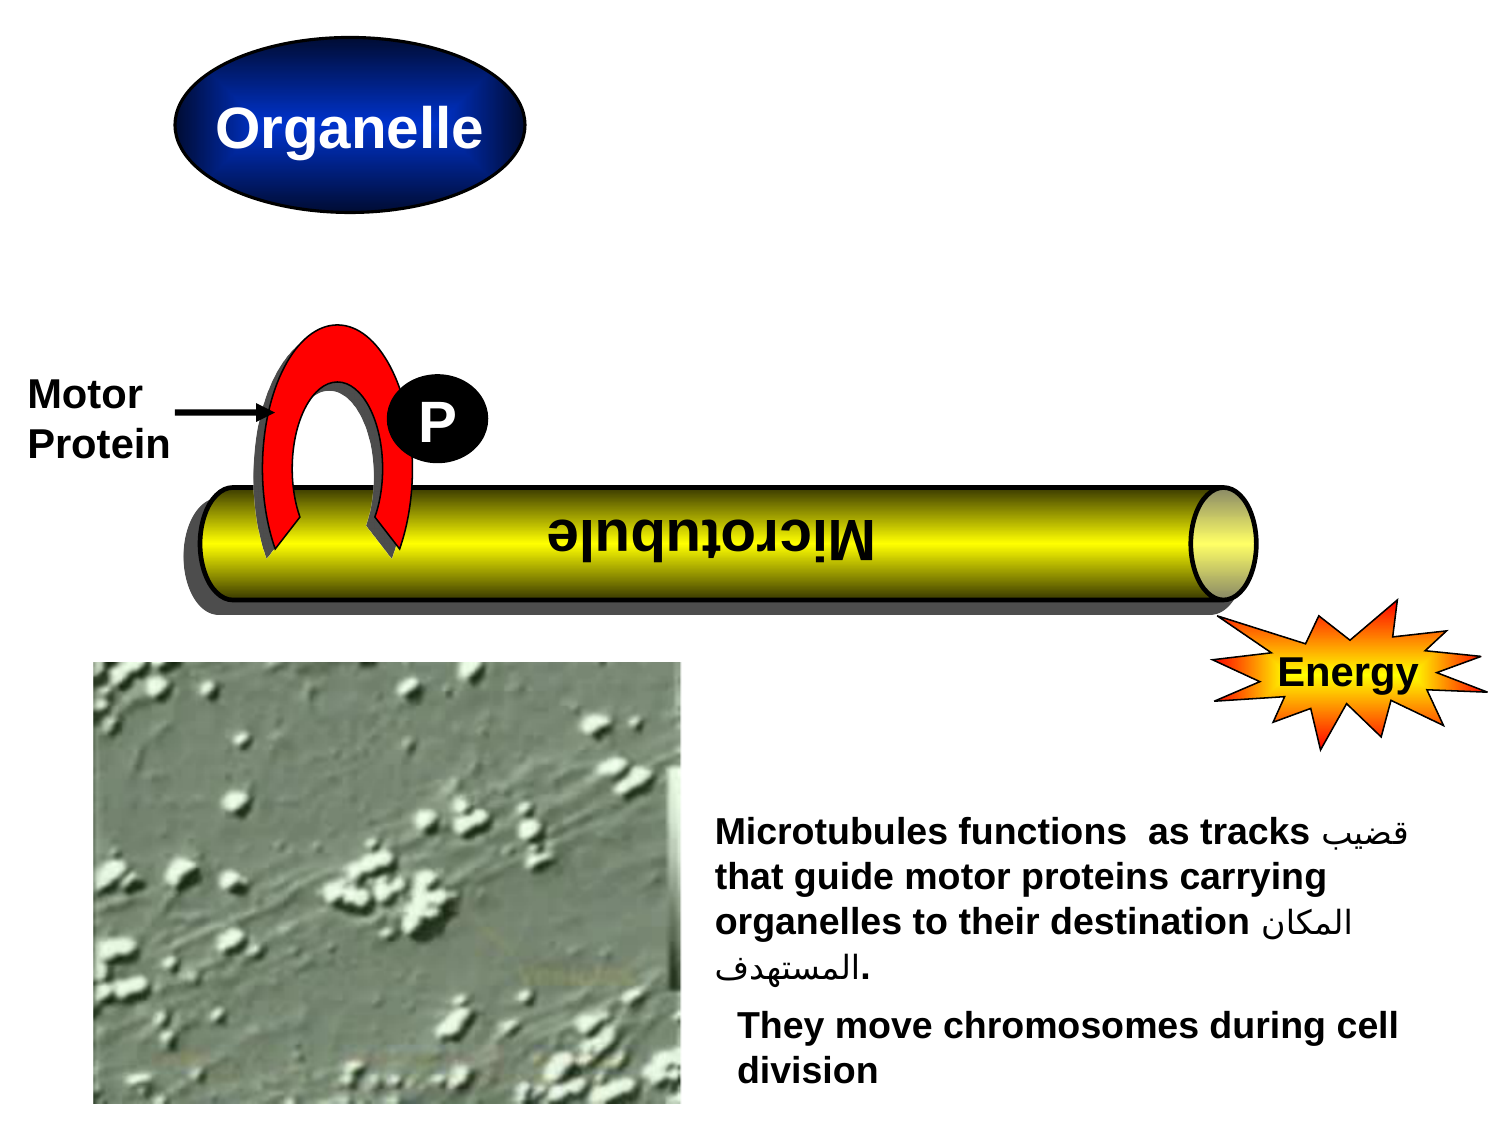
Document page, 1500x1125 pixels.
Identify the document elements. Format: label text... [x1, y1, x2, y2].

picture [62, 662, 713, 1104]
text_box P [416, 374, 488, 463]
text_box They move chromosomes during cell division [722, 993, 1500, 1099]
text_box Organelle [174, 37, 526, 213]
text_box Microtubules functions as tracks قضيب that guide motor proteins carrying organelles to their destination المكان المستهدف. [713, 799, 1475, 995]
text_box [12, 324, 413, 613]
text_box Energy [1212, 599, 1488, 750]
text_box Microtubule [416, 487, 1257, 601]
